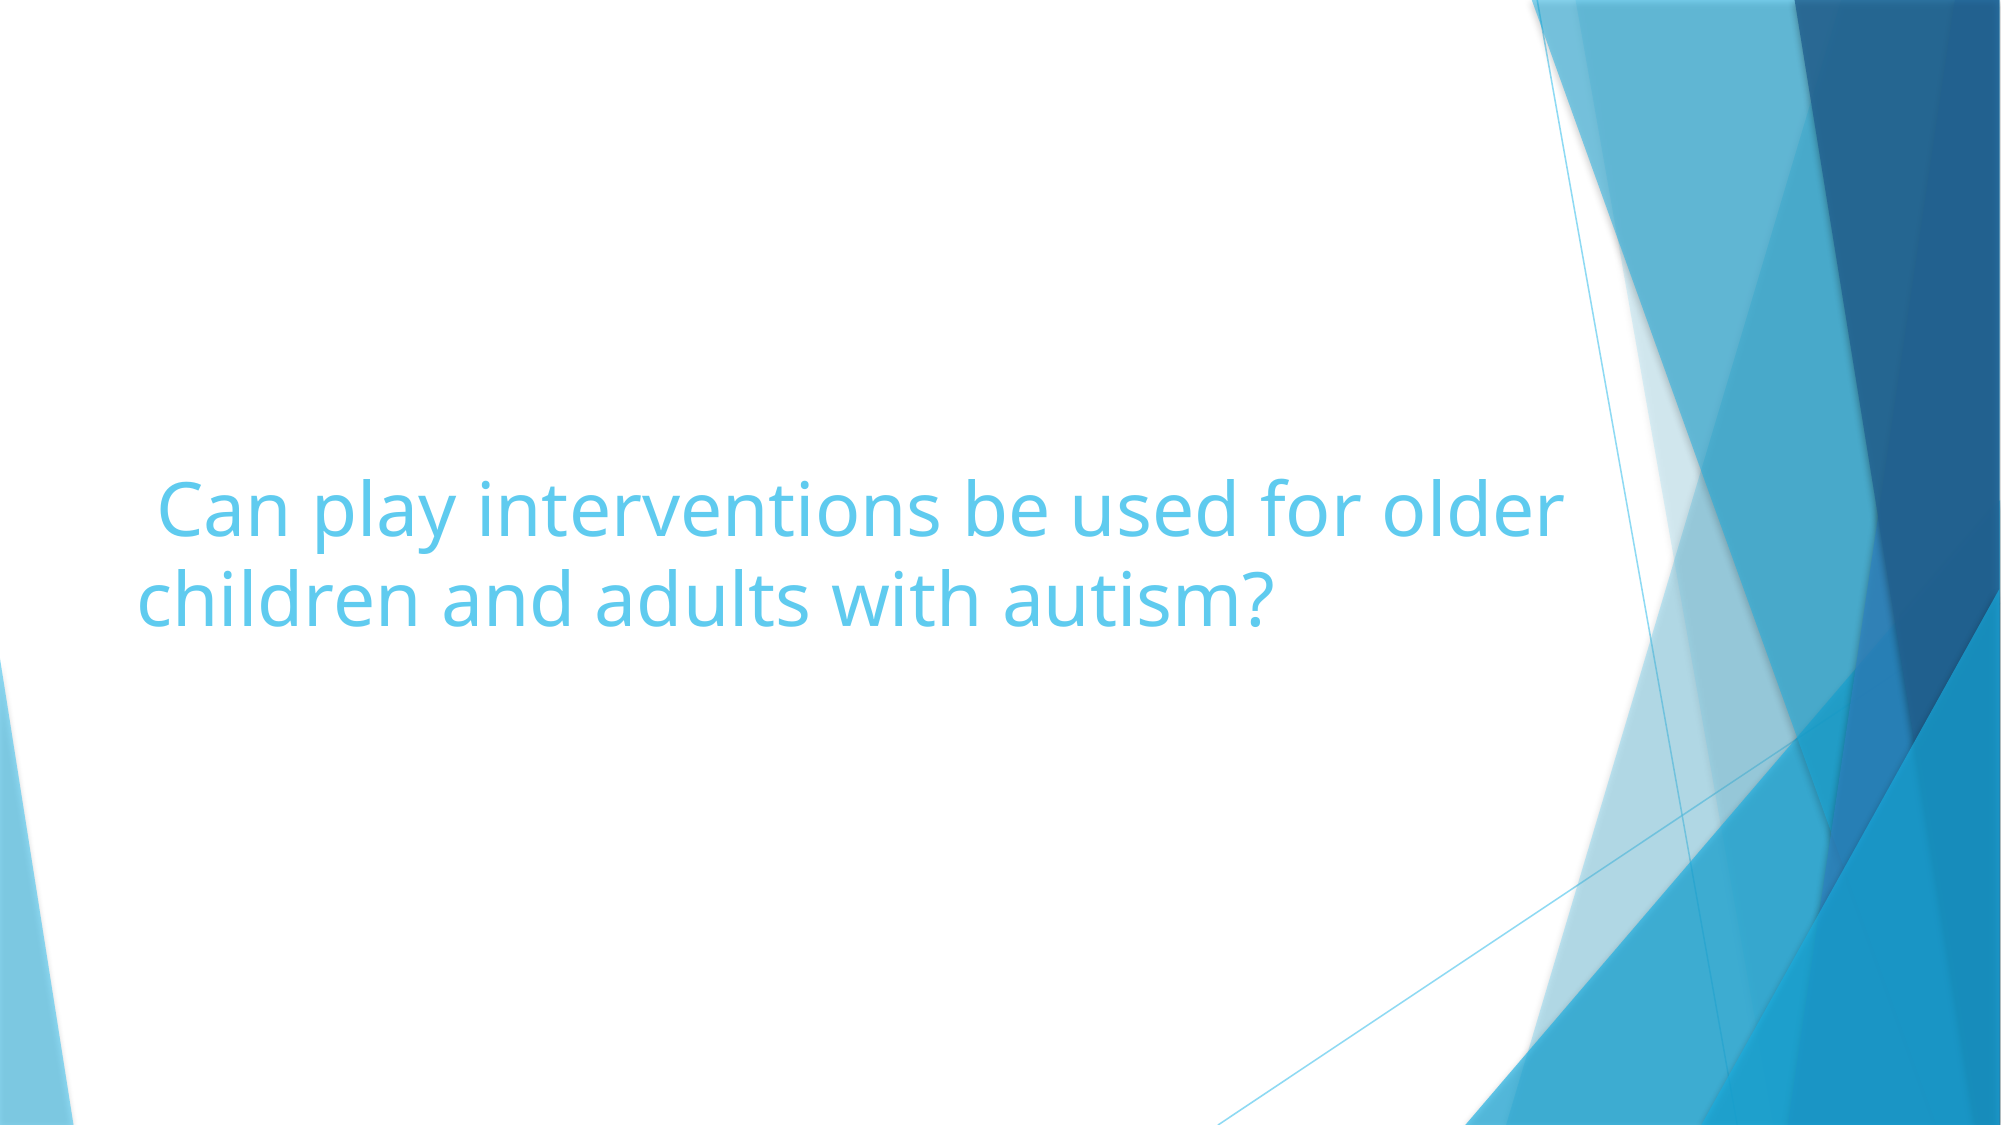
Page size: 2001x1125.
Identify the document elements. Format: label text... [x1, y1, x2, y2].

title Can play interventions be used for older children and adults with autism? [121, 454, 1613, 671]
